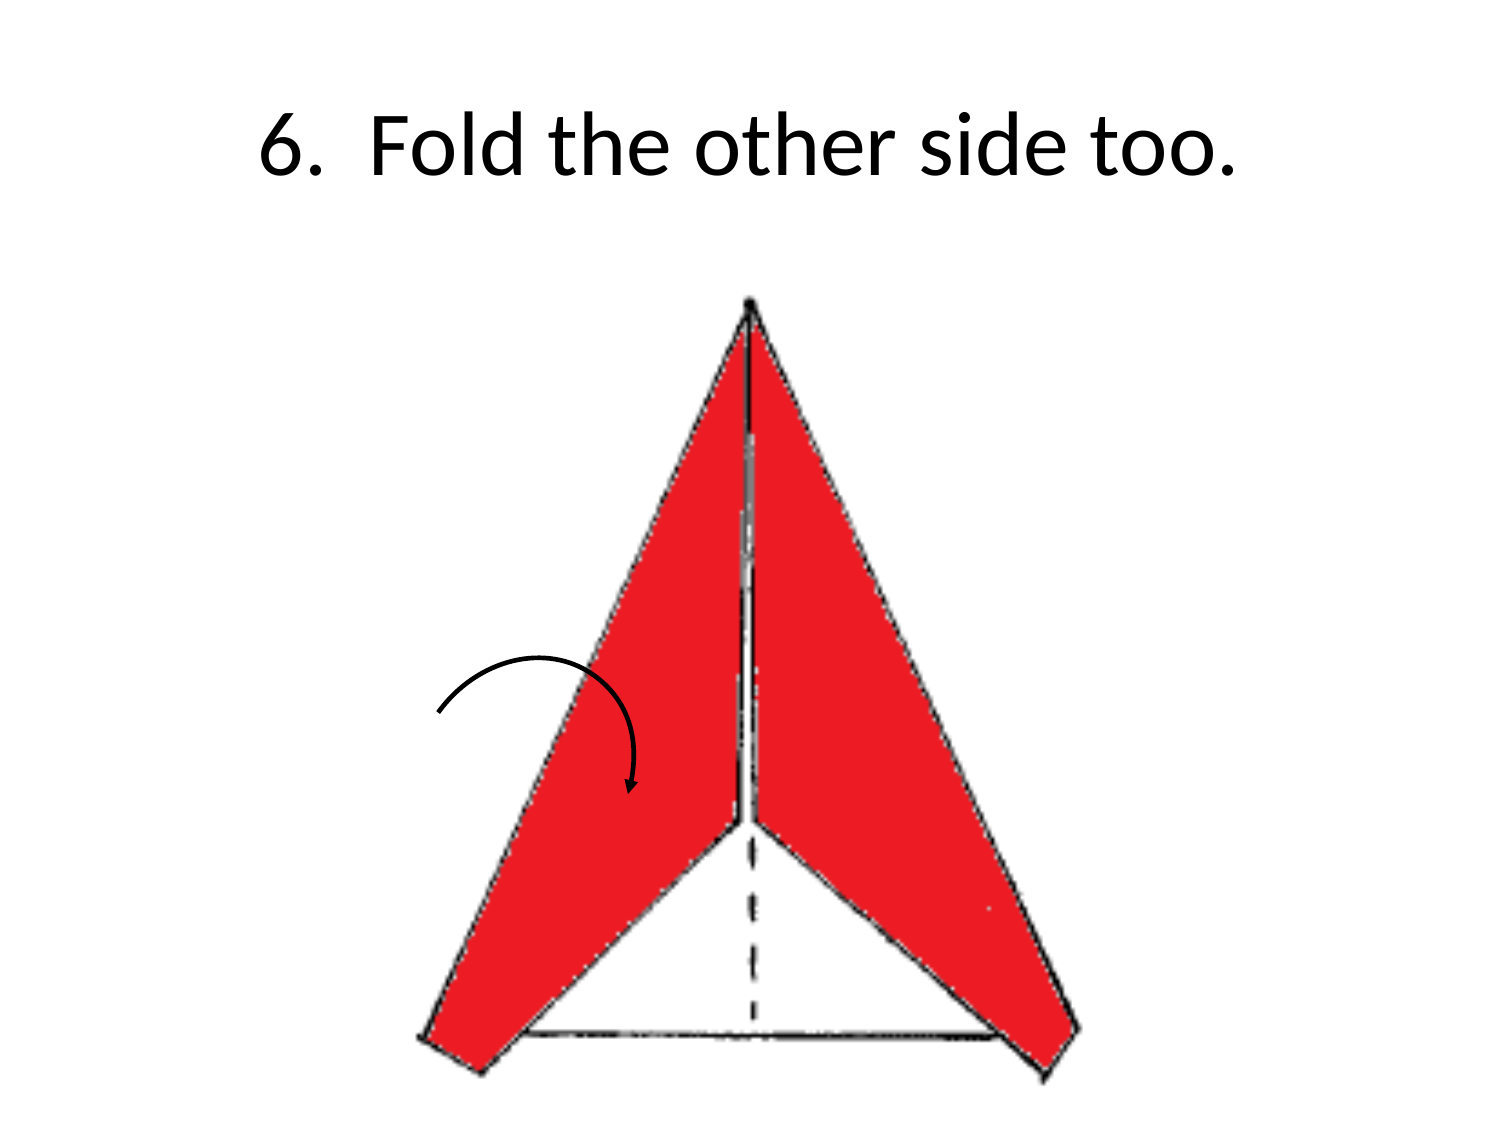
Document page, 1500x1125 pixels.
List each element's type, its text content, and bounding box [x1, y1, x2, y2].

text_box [407, 290, 1112, 1098]
title 6. Fold the other side too. [75, 45, 1425, 233]
